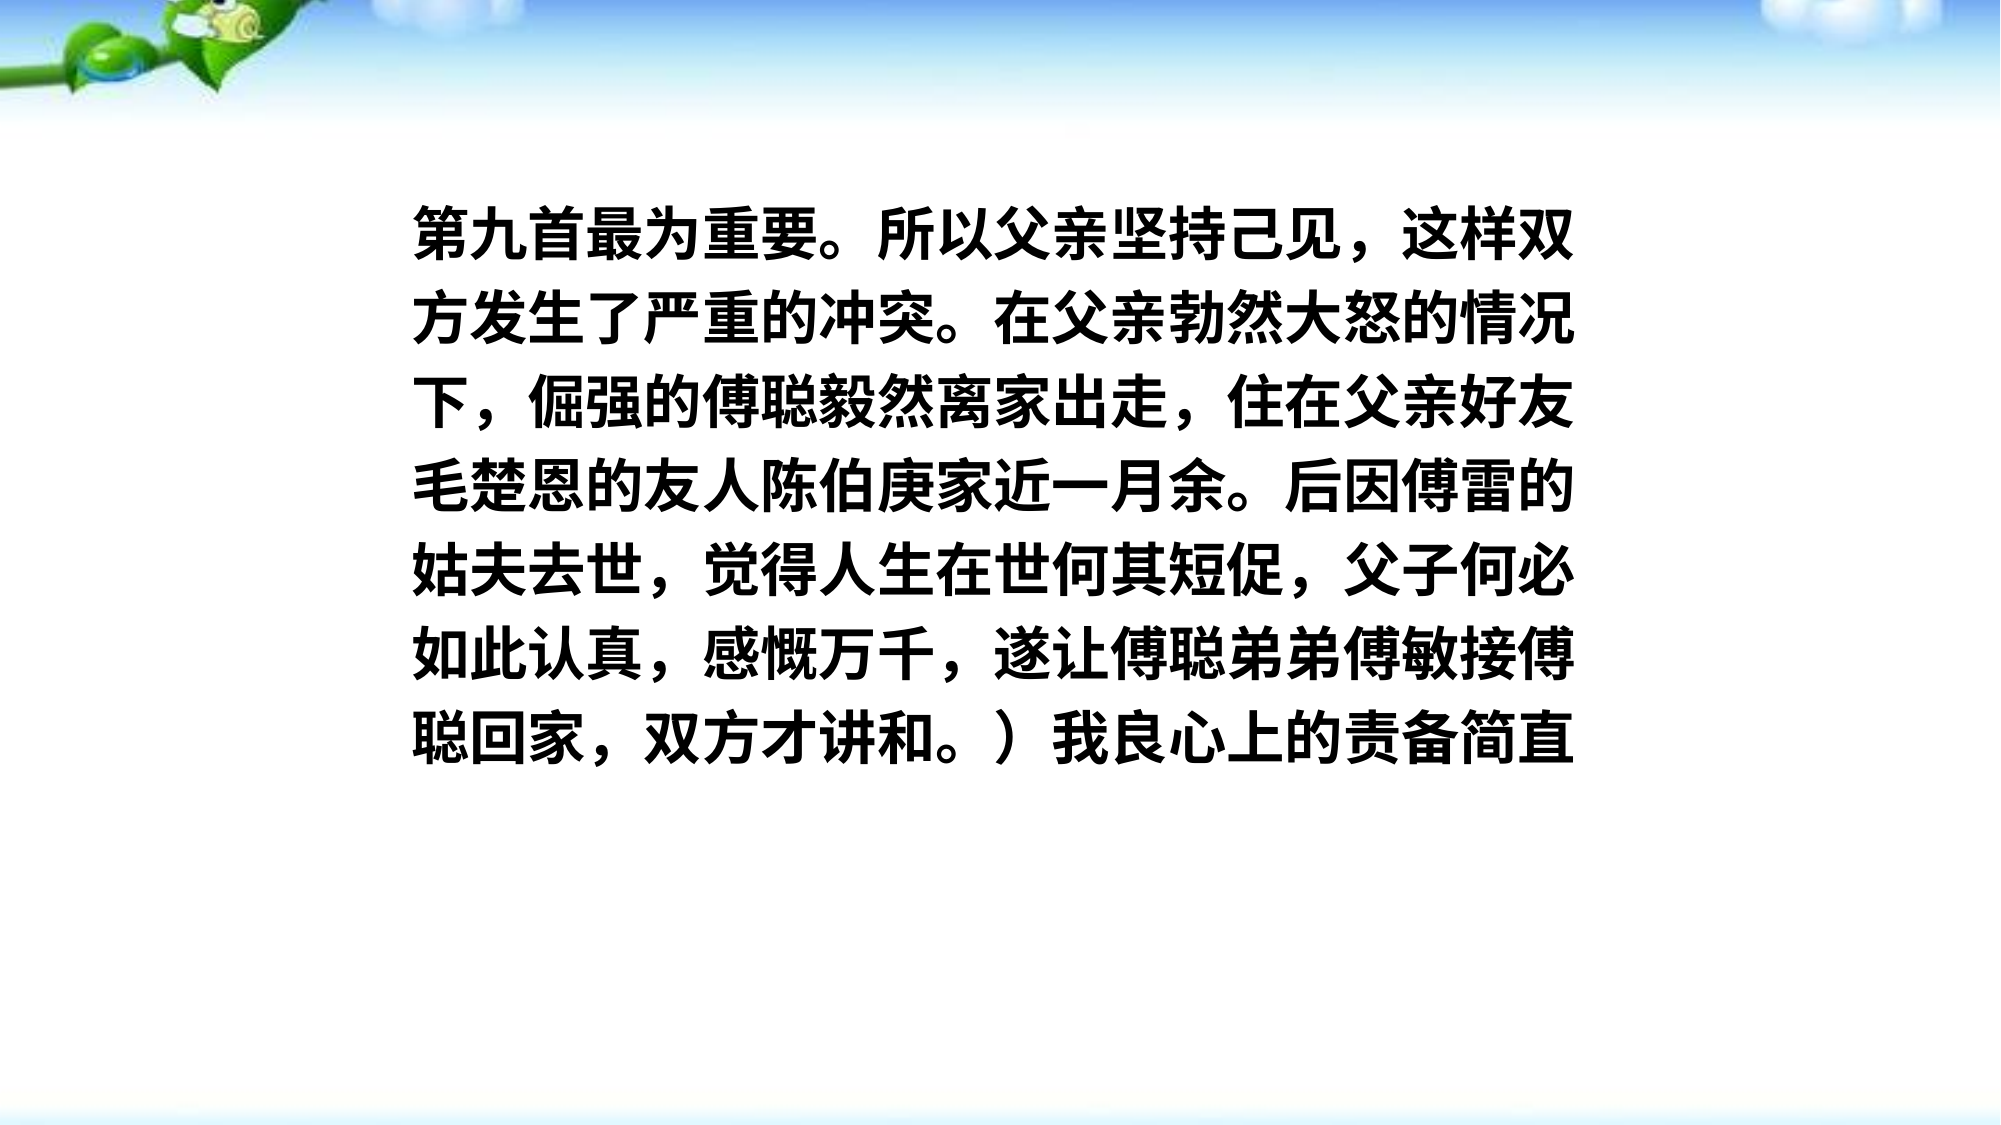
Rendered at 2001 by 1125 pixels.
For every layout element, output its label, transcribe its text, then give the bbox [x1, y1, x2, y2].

picture [0, 0, 2001, 1125]
text_box 第九首最为重要。所以父亲坚持己见，这样双方发生了严重的冲突。在父亲勃然大怒的情况下，倔强的傅聪毅然离家出走，住在父亲好友毛楚恩的友人陈伯庚家近一月余。后因傅雷的姑夫去世，觉得人生在世何其短促，父子何必如此认真，感慨万千，遂让傅聪弟弟傅敏接傅聪回家，双方才讲和。）我良心上的责备简直 [396, 175, 1637, 779]
